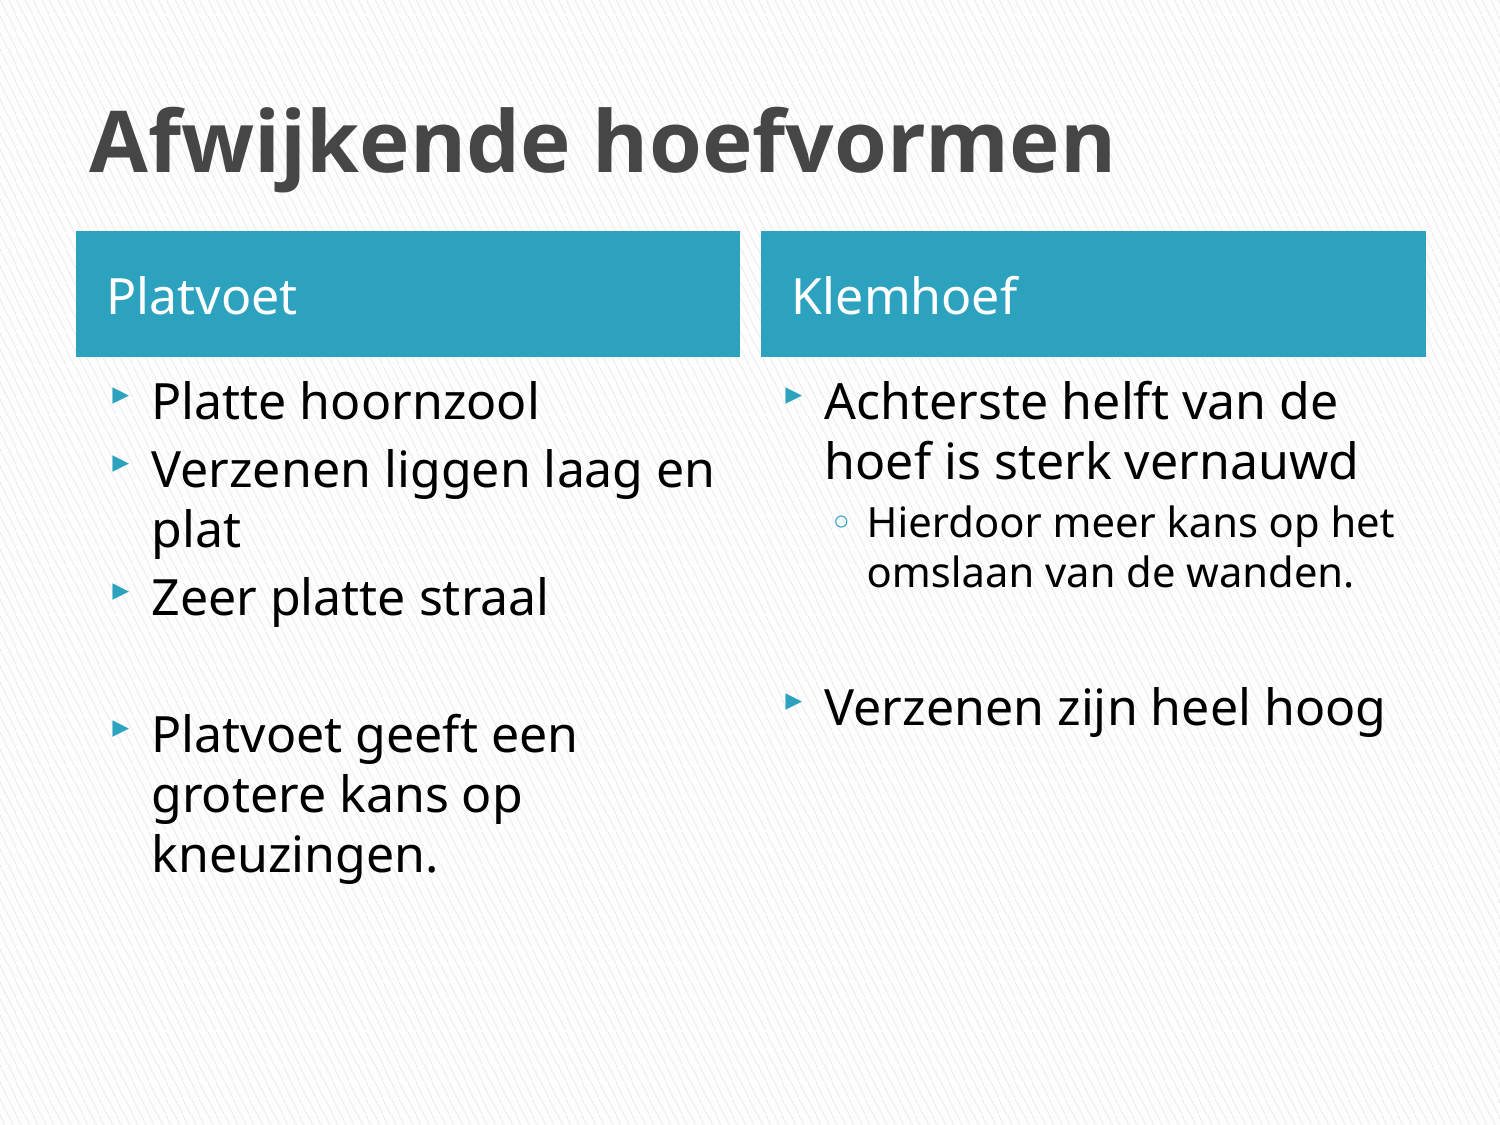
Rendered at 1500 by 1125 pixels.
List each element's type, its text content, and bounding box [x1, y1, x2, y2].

list Klemhoef [761, 231, 1426, 357]
list Achterste helft van de hoef is sterk vernauwd Hierdoor meer kans op het omslaan van de wanden. Verzenen zijn heel hoog [750, 361, 1413, 1009]
list Platvoet [76, 231, 740, 357]
list Platte hoornzool Verzenen liggen laag en plat Zeer platte straal Platvoet geeft een grotere kans op kneuzingen. [76, 361, 740, 1009]
title Afwijkende hoefvormen [75, 44, 1425, 233]
